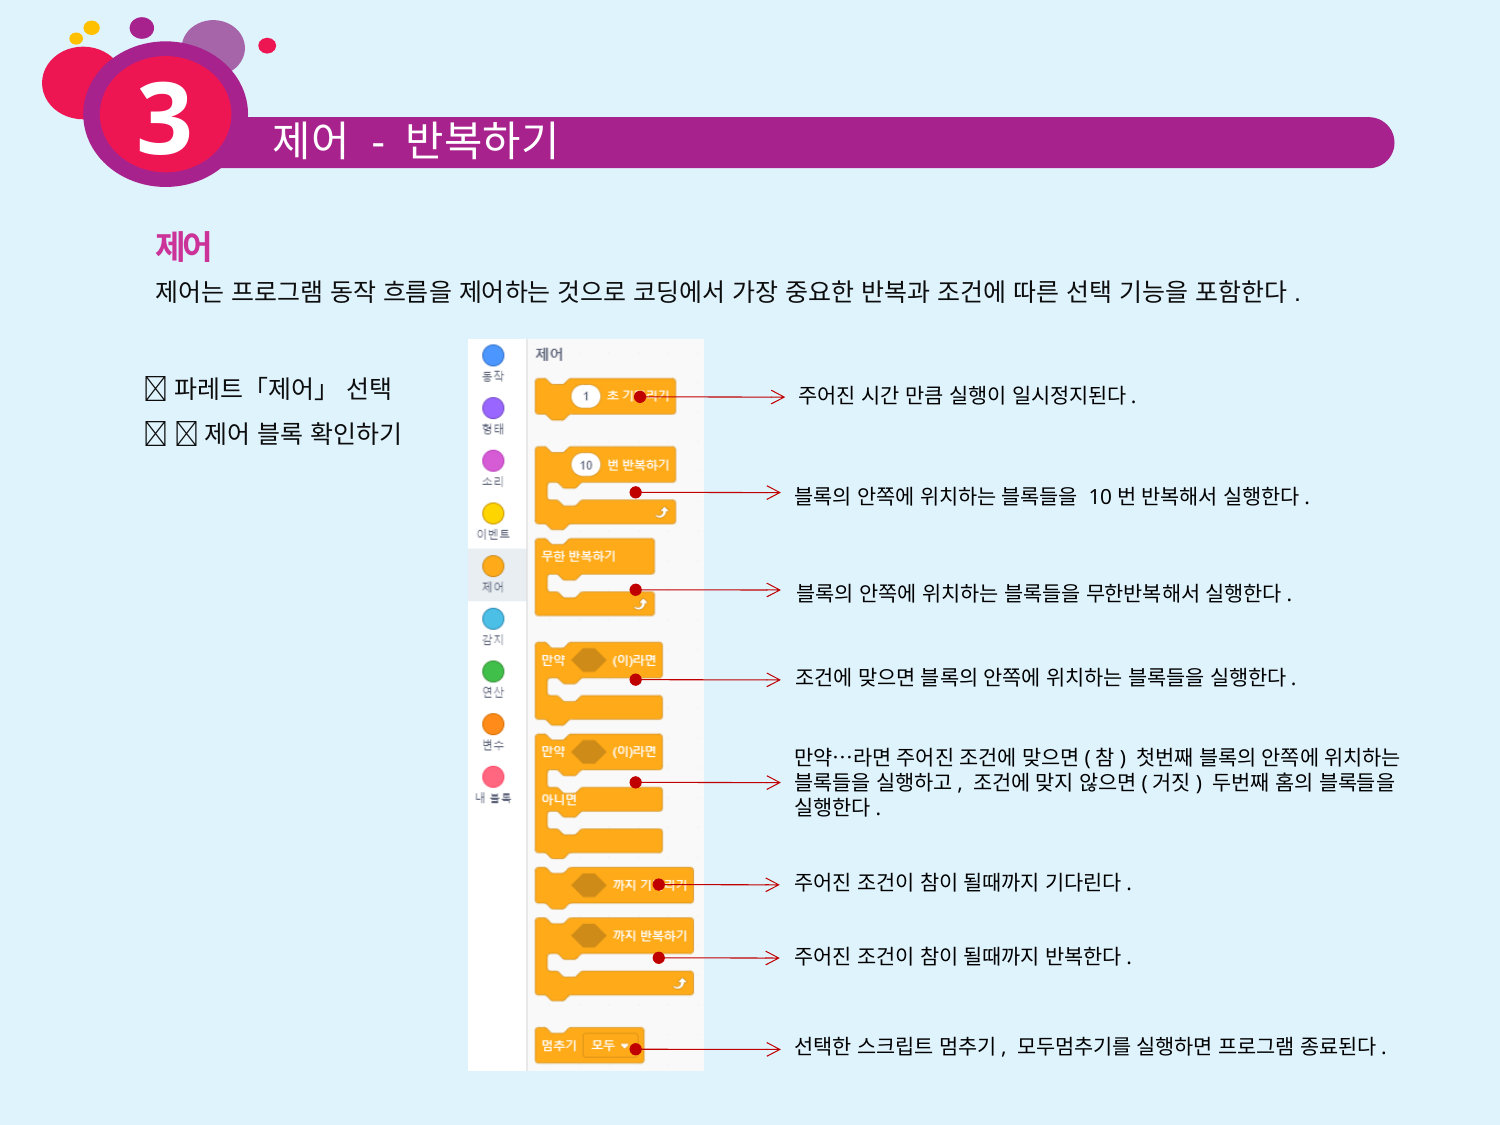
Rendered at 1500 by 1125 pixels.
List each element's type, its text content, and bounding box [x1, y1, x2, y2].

text_box 제어 [140, 199, 344, 274]
text_box 블록의 안쪽에 위치하는 블록들을 무한반복해서 실행한다. [782, 573, 1419, 614]
text_box 주어진 조건이 참이 될때까지 반복한다. [779, 936, 1417, 976]
text_box 제어는 프로그램 동작 흐름을 제어하는 것으로 코딩에서 가장 중요한 반복과 조건에 따른 선택 기능을 포함한다. [140, 269, 1430, 315]
text_box 블록의 안쪽에 위치하는 블록들을 10번 반복해서 실행한다. [779, 476, 1417, 517]
text_box 만약…라면 주어진 조건에 맞으면(참) 첫번째 블록의 안쪽에 위치하는 블록들을 실행하고, 조건에 맞지 않으면(거짓) 두번째 홈의 블록들을 실행한다. [779, 737, 1417, 828]
text_box 제어 - 반복하기 [257, 99, 1196, 188]
text_box 주어진 시간 만큼 실행이 일시정지된다. [784, 375, 1313, 415]
text_box 3 [121, 46, 276, 182]
text_box 조건에 맞으면 블록의 안쪽에 위치하는 블록들을 실행한다. [780, 657, 1417, 698]
text_box 주어진 조건이 참이 될때까지 기다린다. [779, 862, 1417, 903]
text_box 선택한 스크립트 멈추기, 모두멈추기를 실행하면 프로그램 종료된다. [779, 1026, 1489, 1067]
picture [468, 339, 704, 1071]
text_box 파레트「제어」 선택  제어 블록 확인하기 [128, 351, 468, 456]
